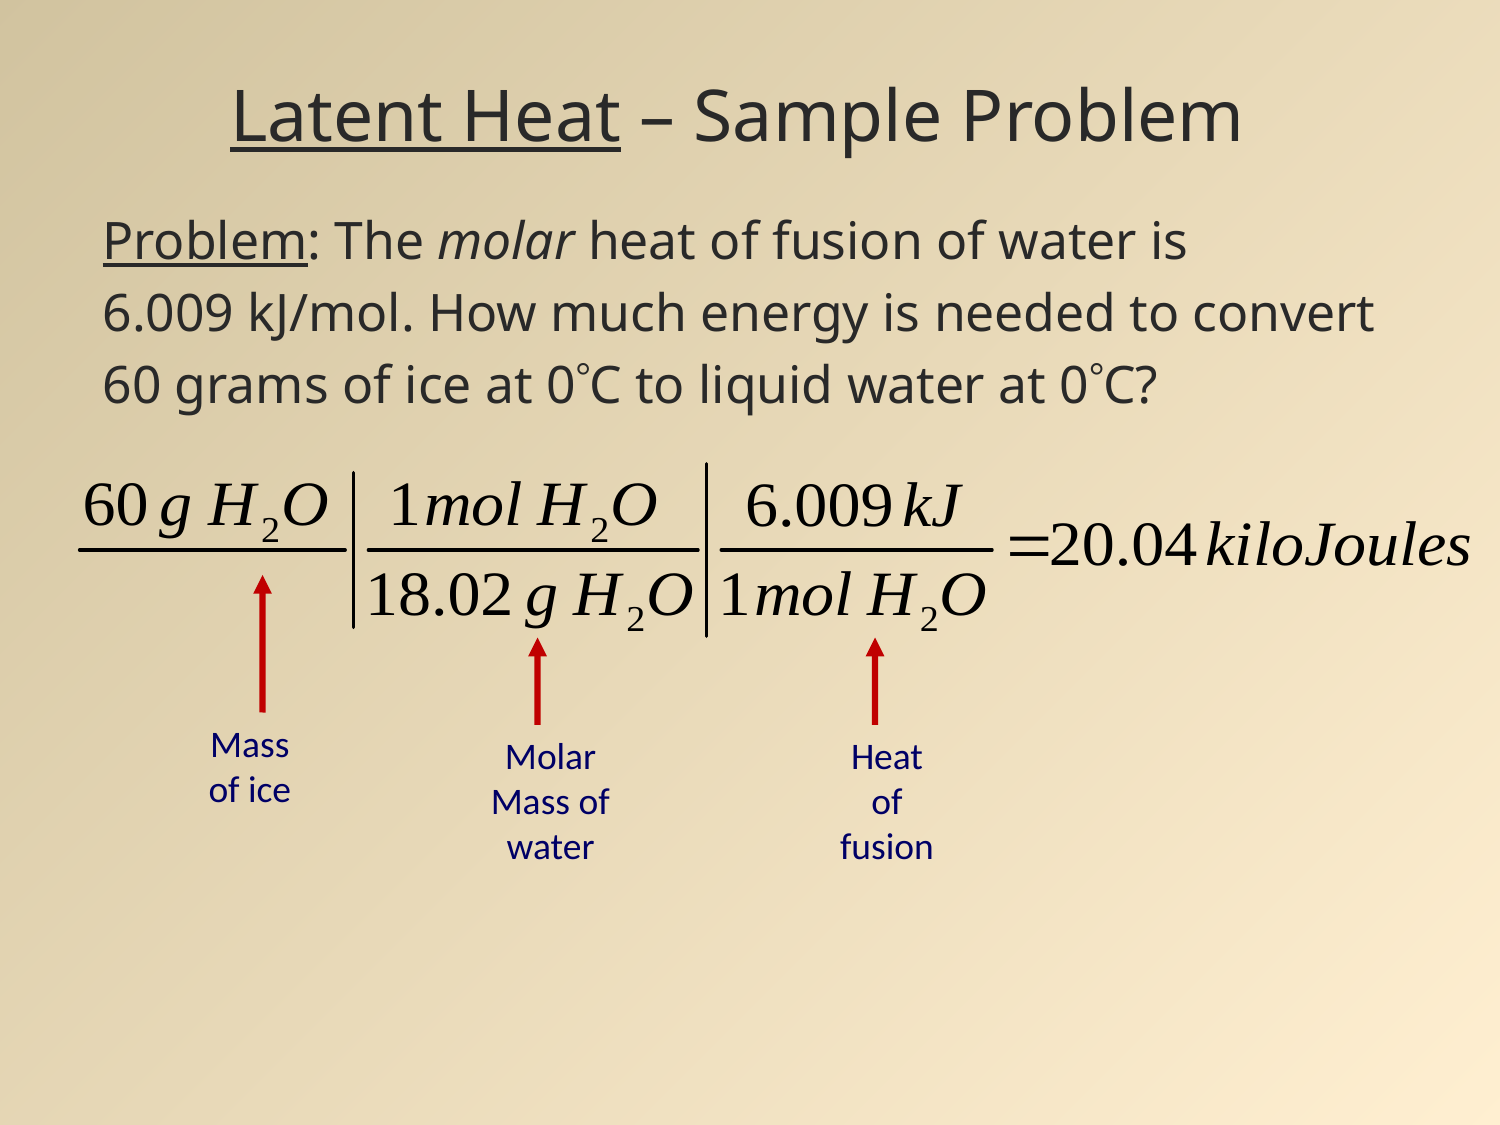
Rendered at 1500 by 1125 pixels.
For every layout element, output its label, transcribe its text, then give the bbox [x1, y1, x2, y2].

list Problem: The molar heat of fusion of water is 6.009 kJ/mol. How much energy is needed to convert 60 grams of ice at 0C to liquid water at 0C? [87, 200, 1463, 425]
text_box Heat of fusion [825, 724, 949, 875]
text_box Molar Mass of water [476, 724, 625, 875]
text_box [68, 449, 1489, 651]
text_box Mass of ice [162, 712, 338, 818]
title Latent Heat – Sample Problem [99, 37, 1375, 188]
